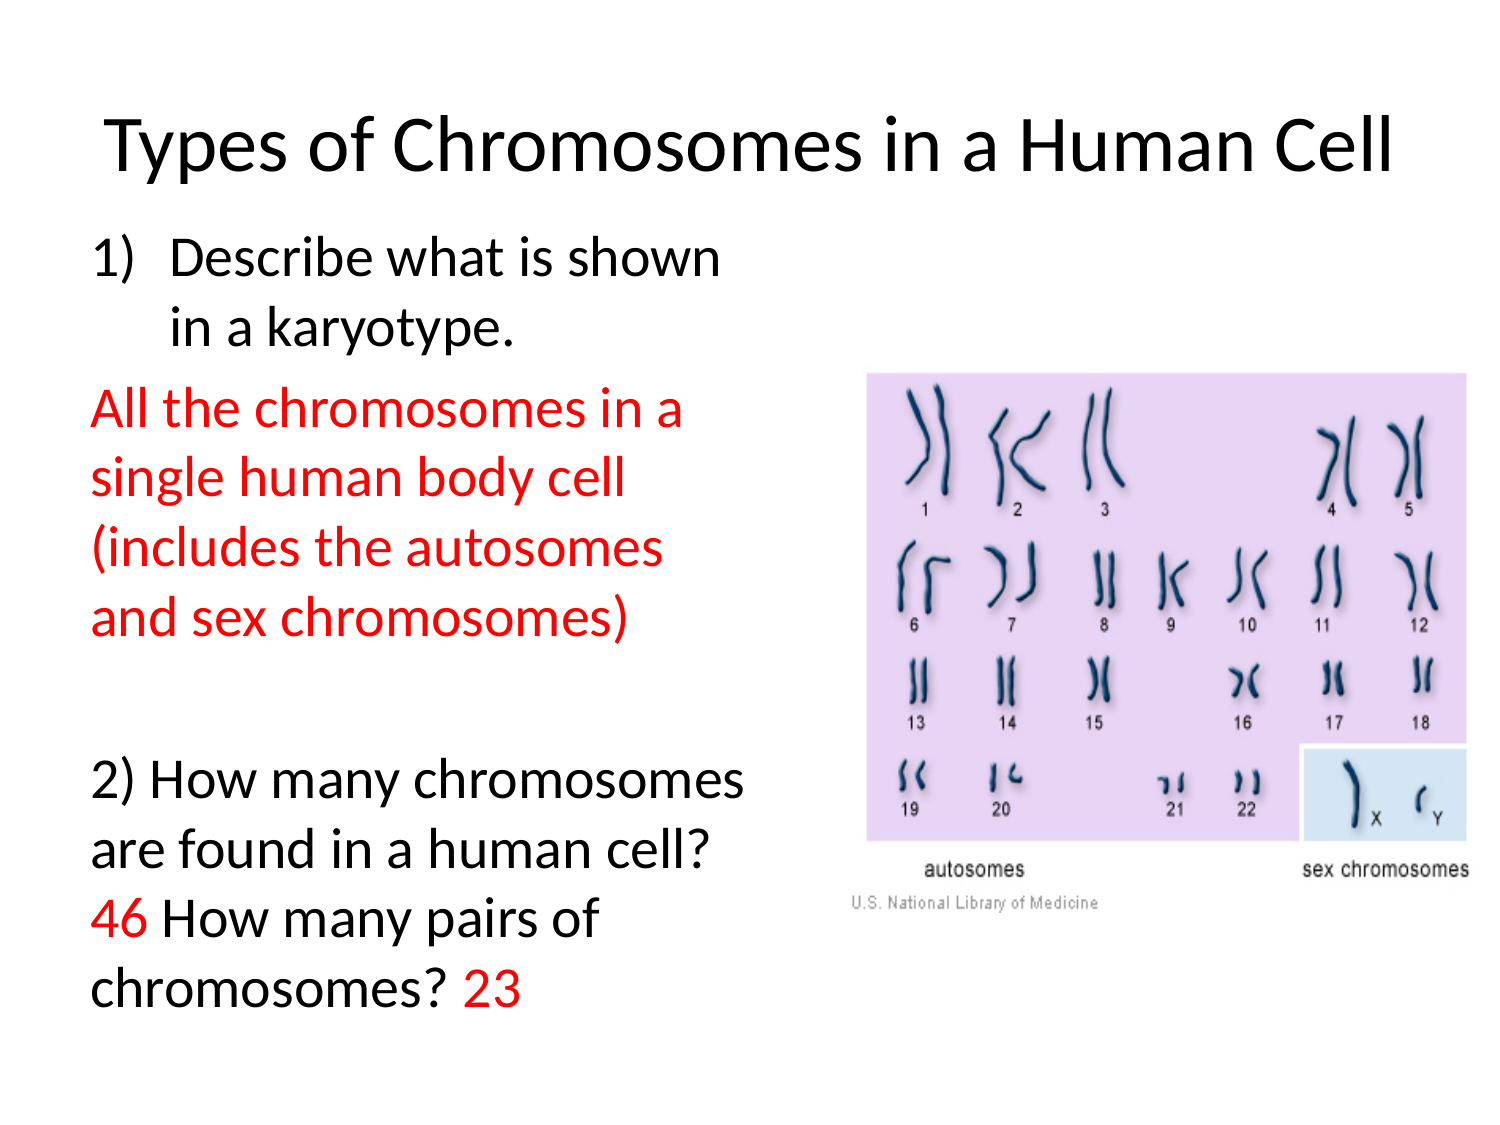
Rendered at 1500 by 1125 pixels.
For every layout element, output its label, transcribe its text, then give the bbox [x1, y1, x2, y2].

title Types of Chromosomes in a Human Cell [75, 45, 1425, 233]
picture [837, 349, 1500, 913]
list Describe what is shown in a karyotype. All the chromosomes in a single human body cell (includes the autosomes and sex chromosomes) 2) How many chromosomes are found in a human cell? 46 How many pairs of chromosomes? 23 [75, 210, 763, 1038]
